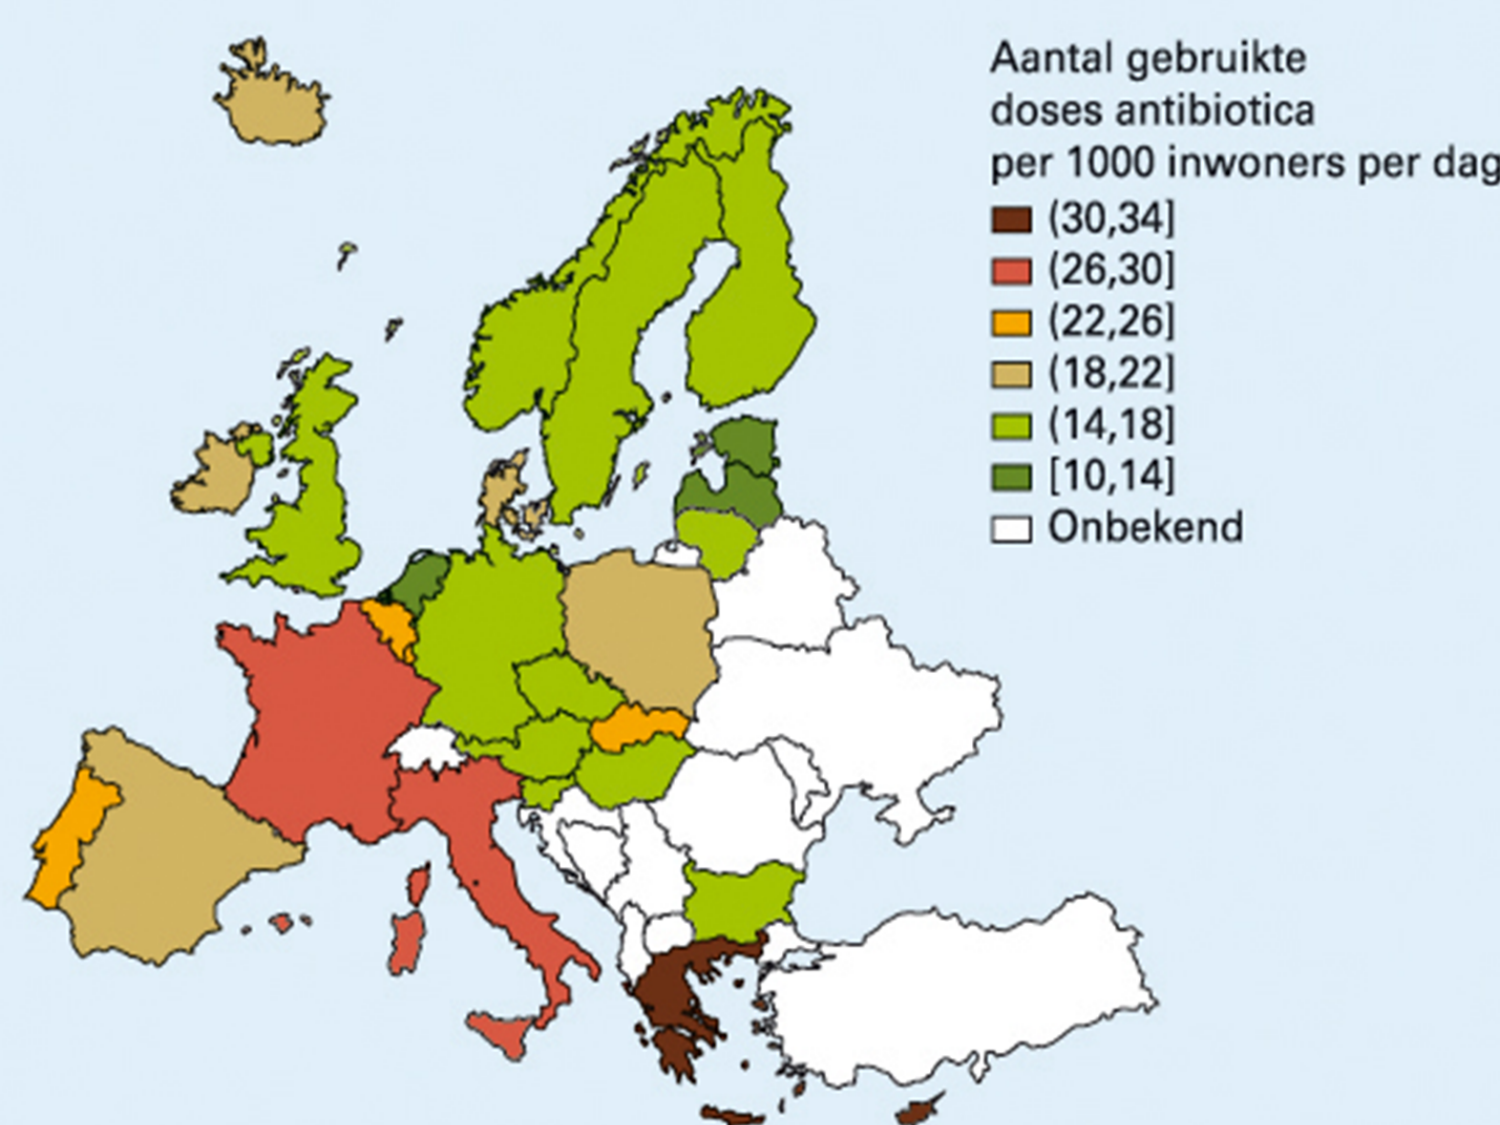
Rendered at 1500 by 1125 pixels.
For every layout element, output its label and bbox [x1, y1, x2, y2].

list [0, 0, 1500, 1125]
